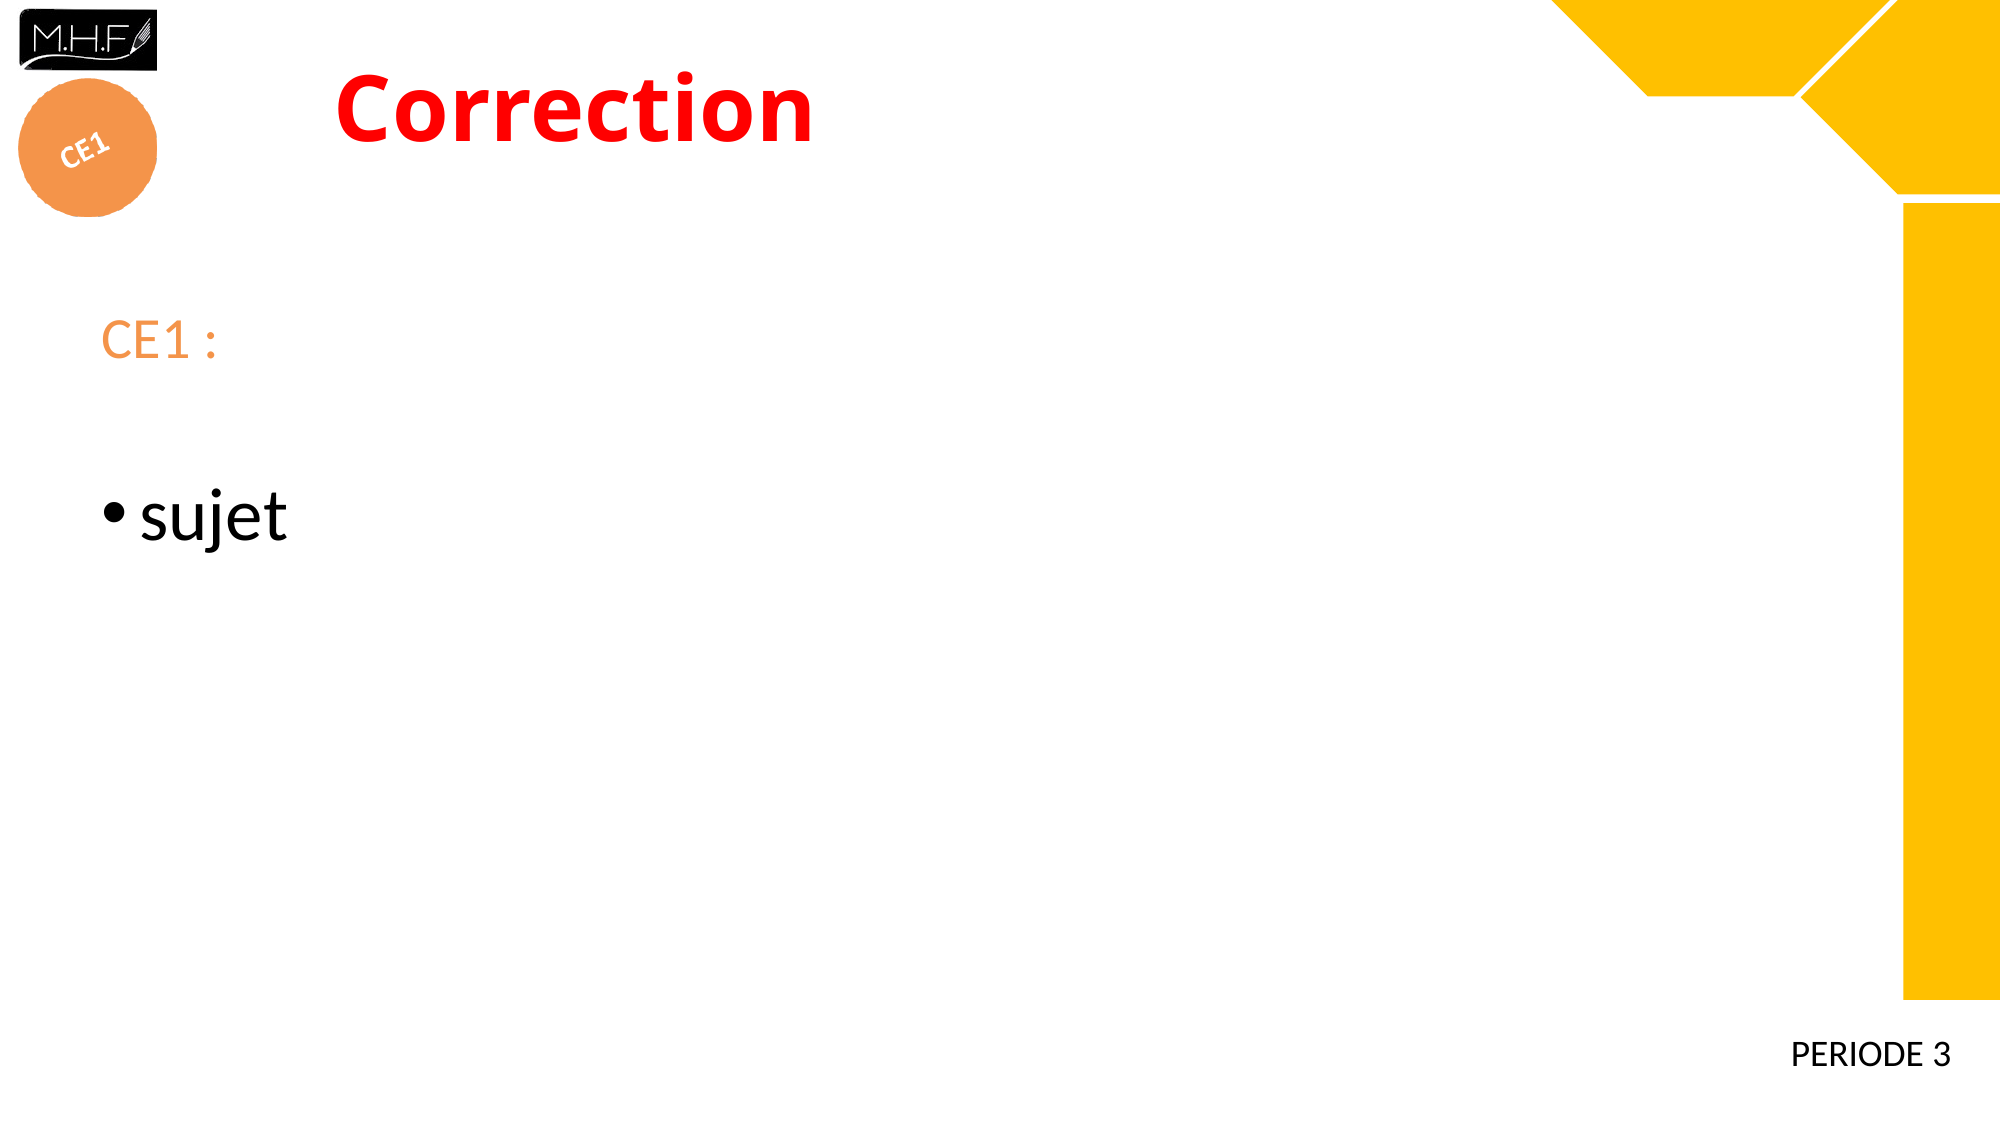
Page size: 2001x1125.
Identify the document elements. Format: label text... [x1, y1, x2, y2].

text_box PERIODE 3 [1362, 1021, 1967, 1125]
text_box [1549, 0, 1892, 98]
title Correction [318, 3, 1865, 221]
text_box [1799, 0, 2000, 196]
list CE1 : sujet [86, 300, 1853, 1015]
picture [18, 78, 157, 218]
text_box [1902, 202, 2000, 1001]
picture [16, 7, 157, 74]
